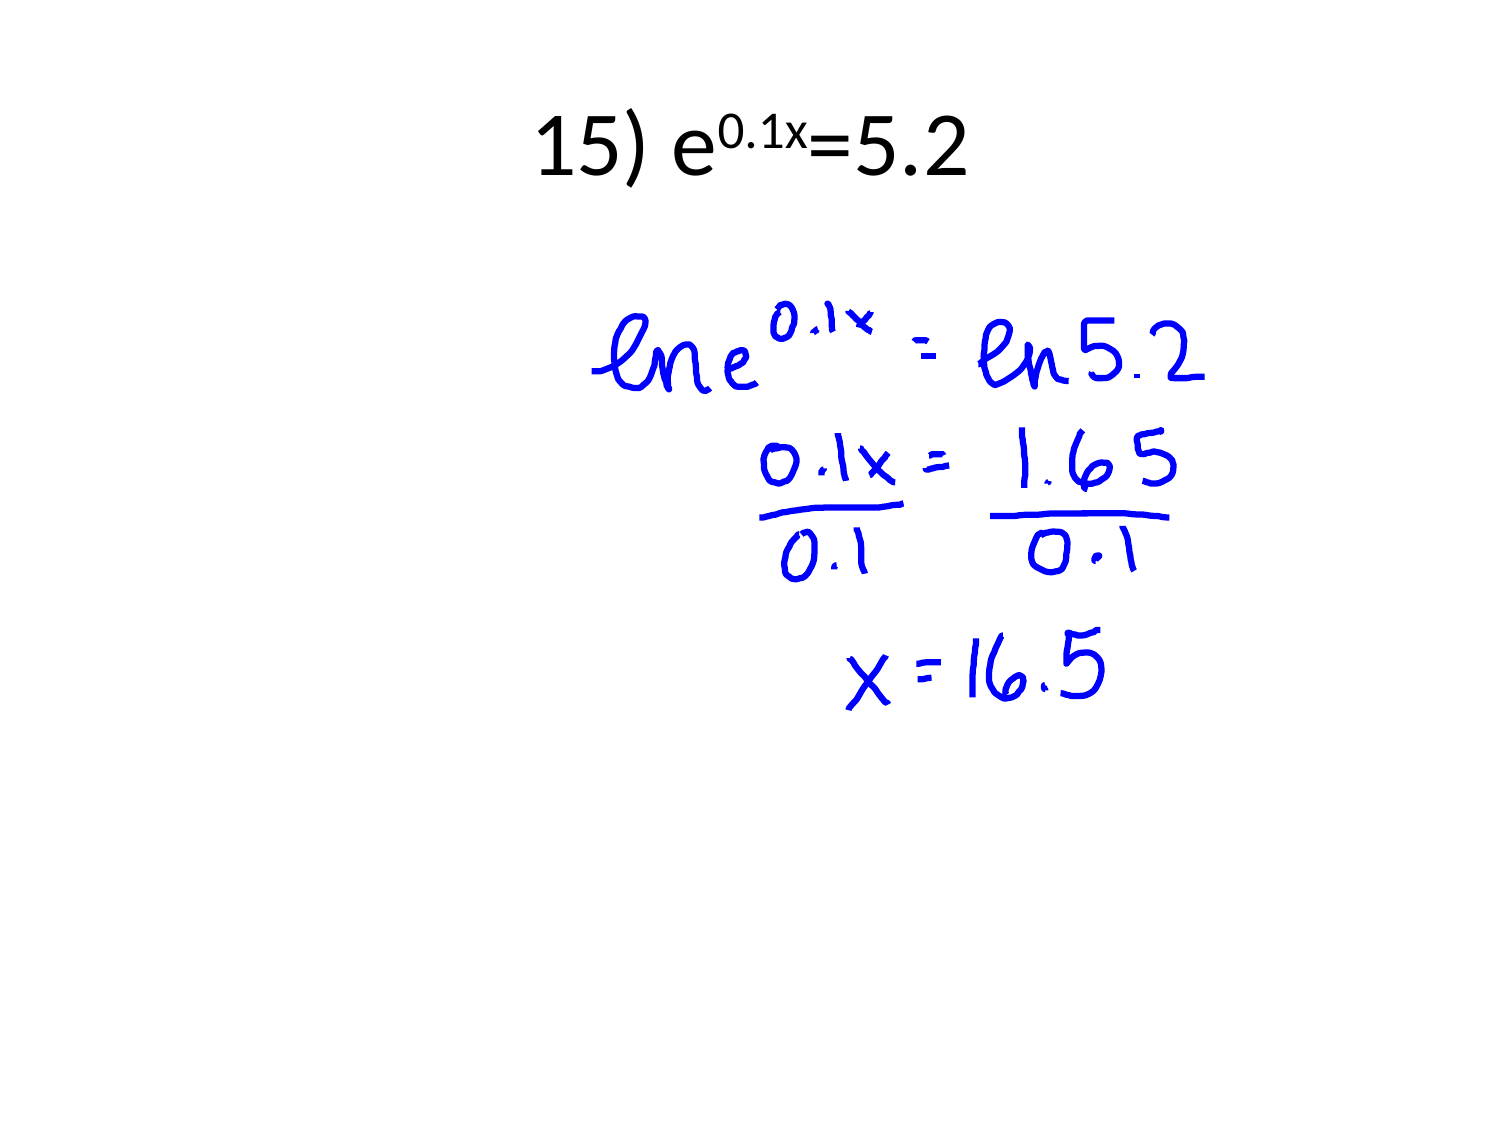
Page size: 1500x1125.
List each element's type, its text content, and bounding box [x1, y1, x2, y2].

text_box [591, 303, 1205, 711]
title 15) e0.1x=5.2 [75, 45, 1425, 233]
